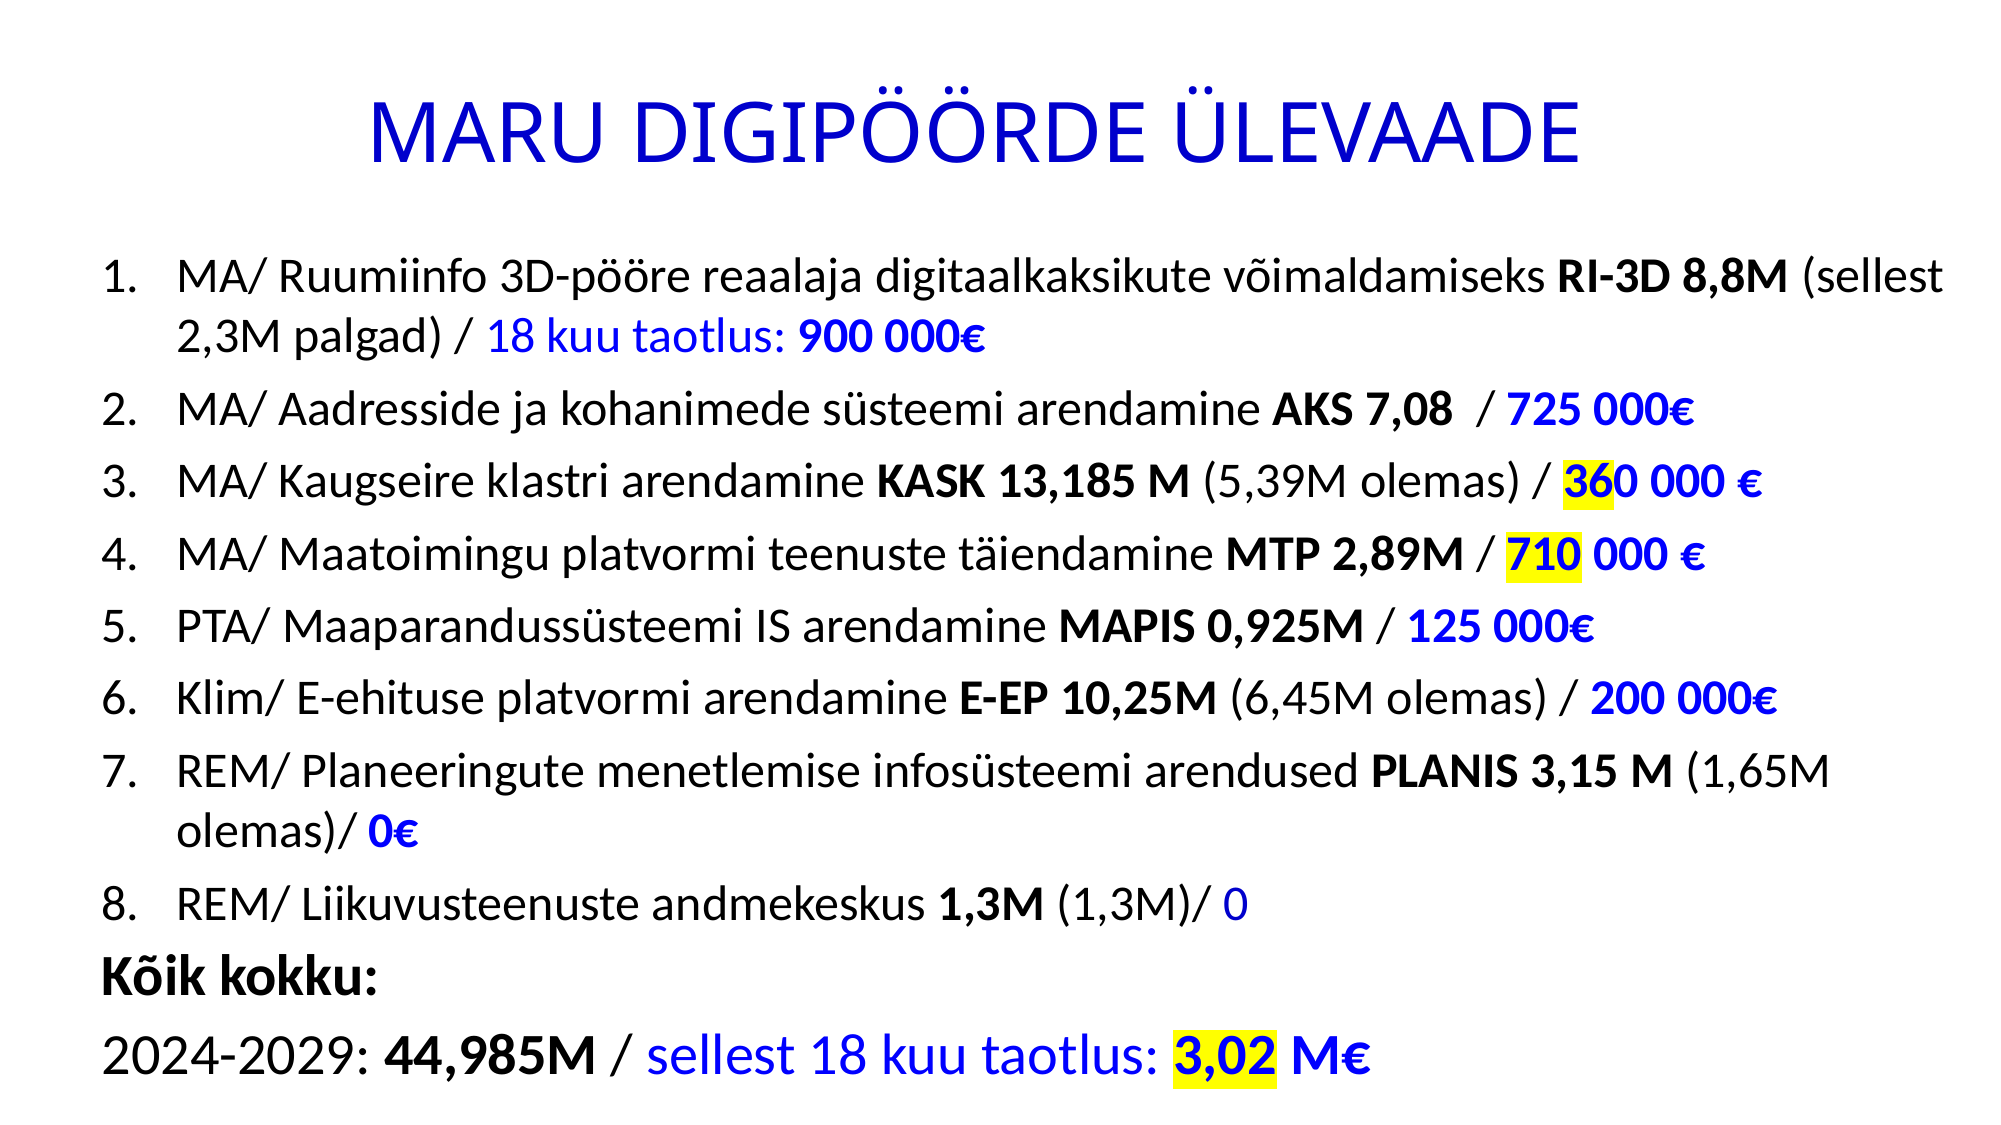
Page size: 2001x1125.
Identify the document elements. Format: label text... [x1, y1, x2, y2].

title MARU DIGIPÖÖRDE ÜLEVAADE [86, 59, 1863, 212]
text_box MA/ Ruumiinfo 3D-pööre reaalaja digitaalkaksikute võimaldamiseks RI-3D 8,8M (sellest 2,3M palgad) / 18 kuu taotlus: 900 000€ MA/ Aadresside ja kohanimede süsteemi arendamine AKS 7,08 / 725 000€ MA/ Kaugseire klastri arendamine KASK 13,185 M (5,39M olemas) / 360 000 € MA/ Maatoimingu platvormi teenuste täiendamine MTP 2,89M / 710 000 € PTA/ Maaparandussüsteemi IS arendamine MAPIS 0,925M / 125 000€ Klim/ E-ehituse platvormi arendamine E-EP 10,25M (6,45M olemas) / 200 000€ REM/ Planeeringute menetlemise infosüsteemi arendused PLANIS 3,15 M (1,65M olemas)/ 0€ REM/ Liikuvusteenuste andmekeskus 1,3M (1,3M)/ 0 Kõik kokku: 2024-2029: 44,985M / sellest 18 kuu taotlus: 3,02 M€ [86, 234, 1984, 1089]
